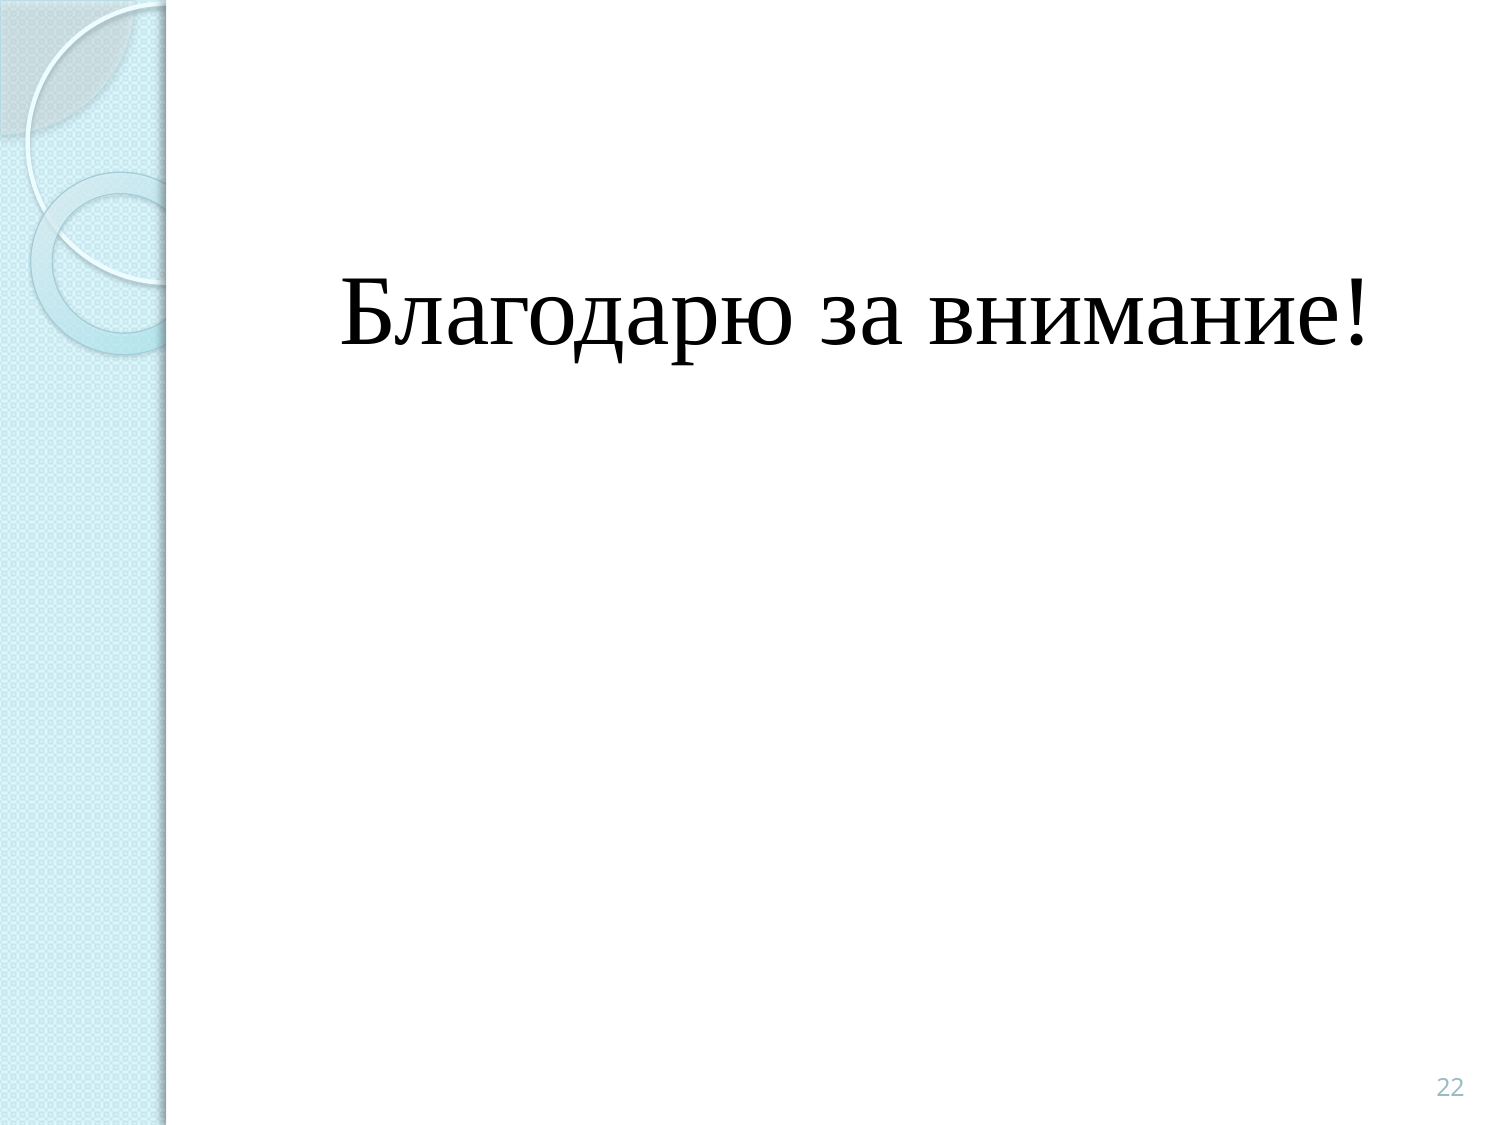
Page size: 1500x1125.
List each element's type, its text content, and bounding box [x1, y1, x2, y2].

list Благодарю за внимание! [235, 237, 1466, 1025]
slide_number 22 [1413, 1034, 1488, 1113]
